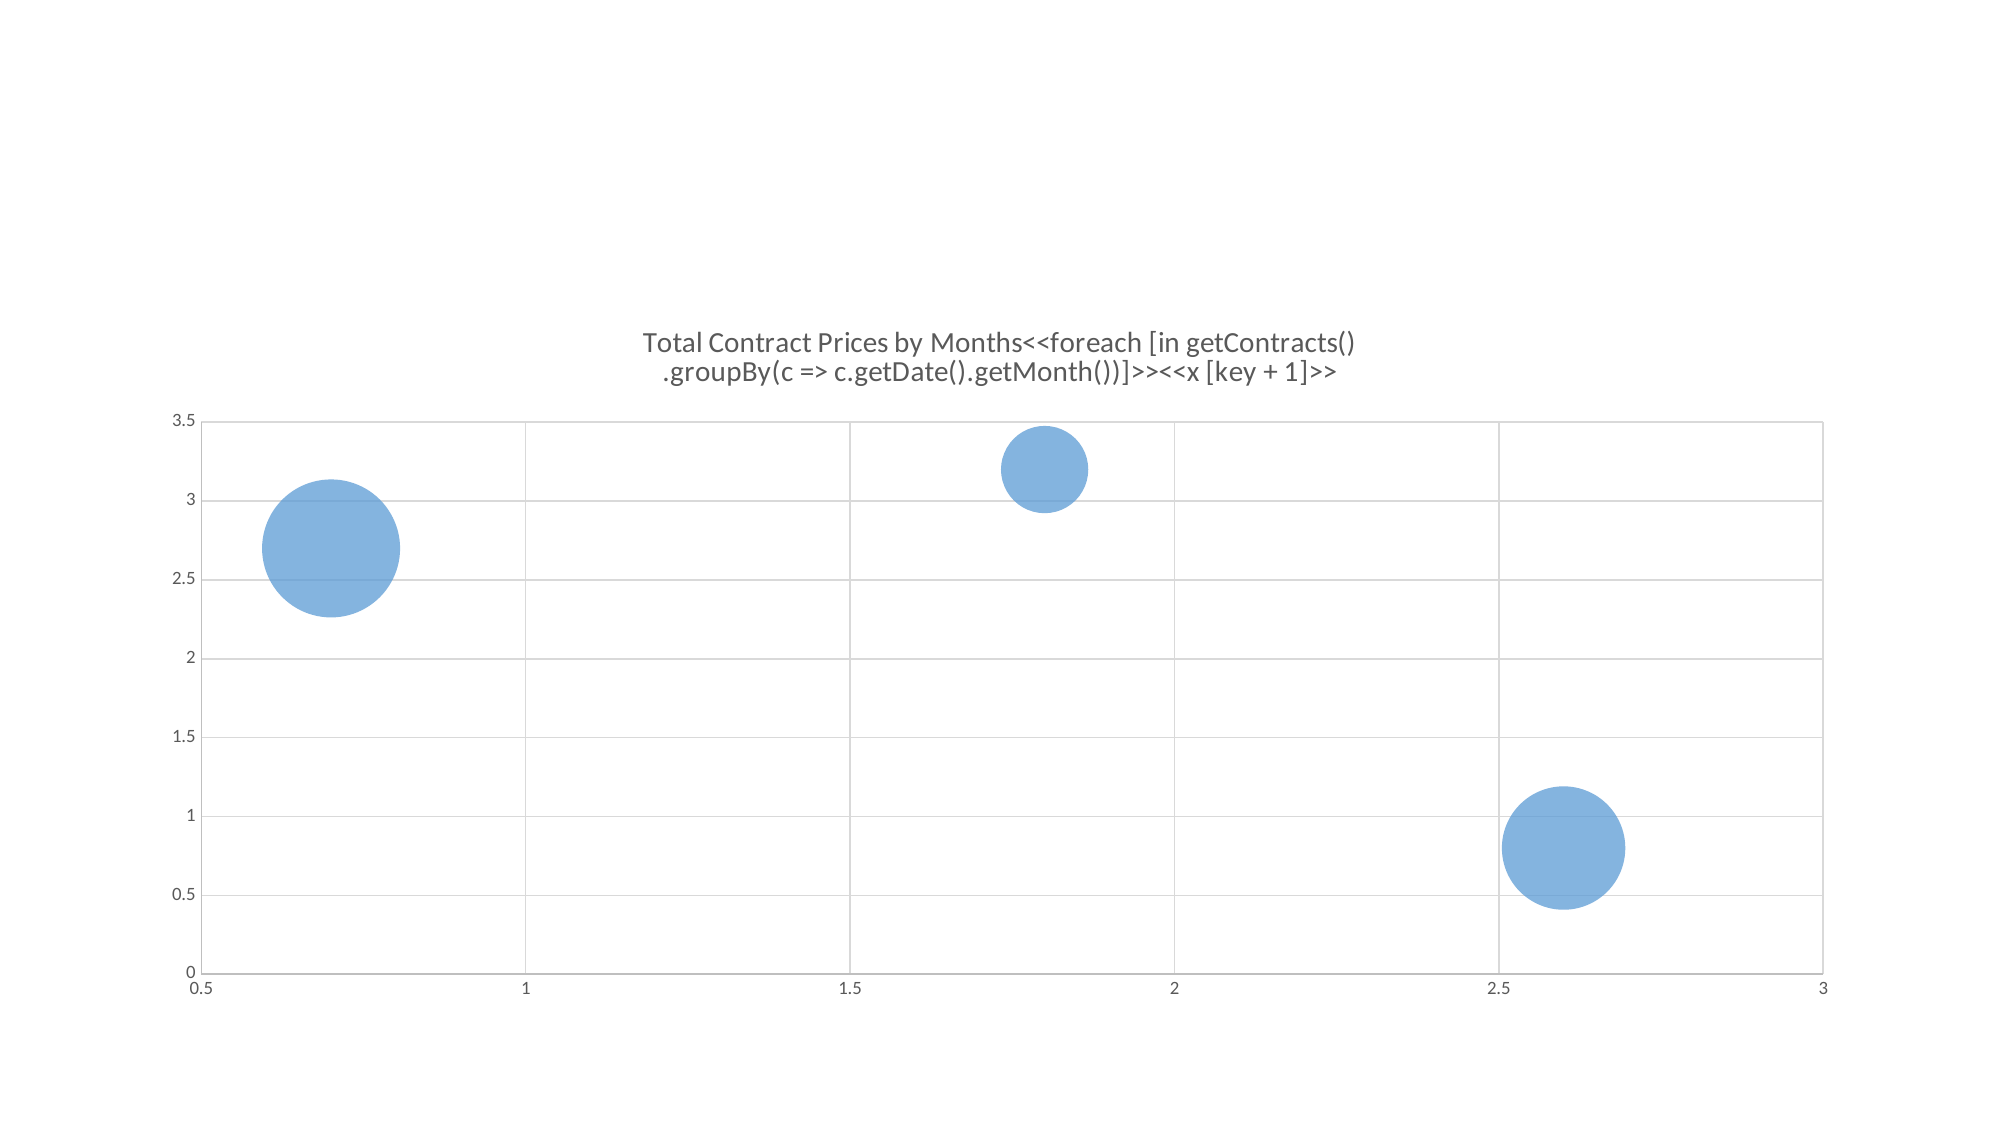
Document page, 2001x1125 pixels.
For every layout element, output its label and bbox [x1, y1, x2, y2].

chart [137, 299, 1863, 1014]
